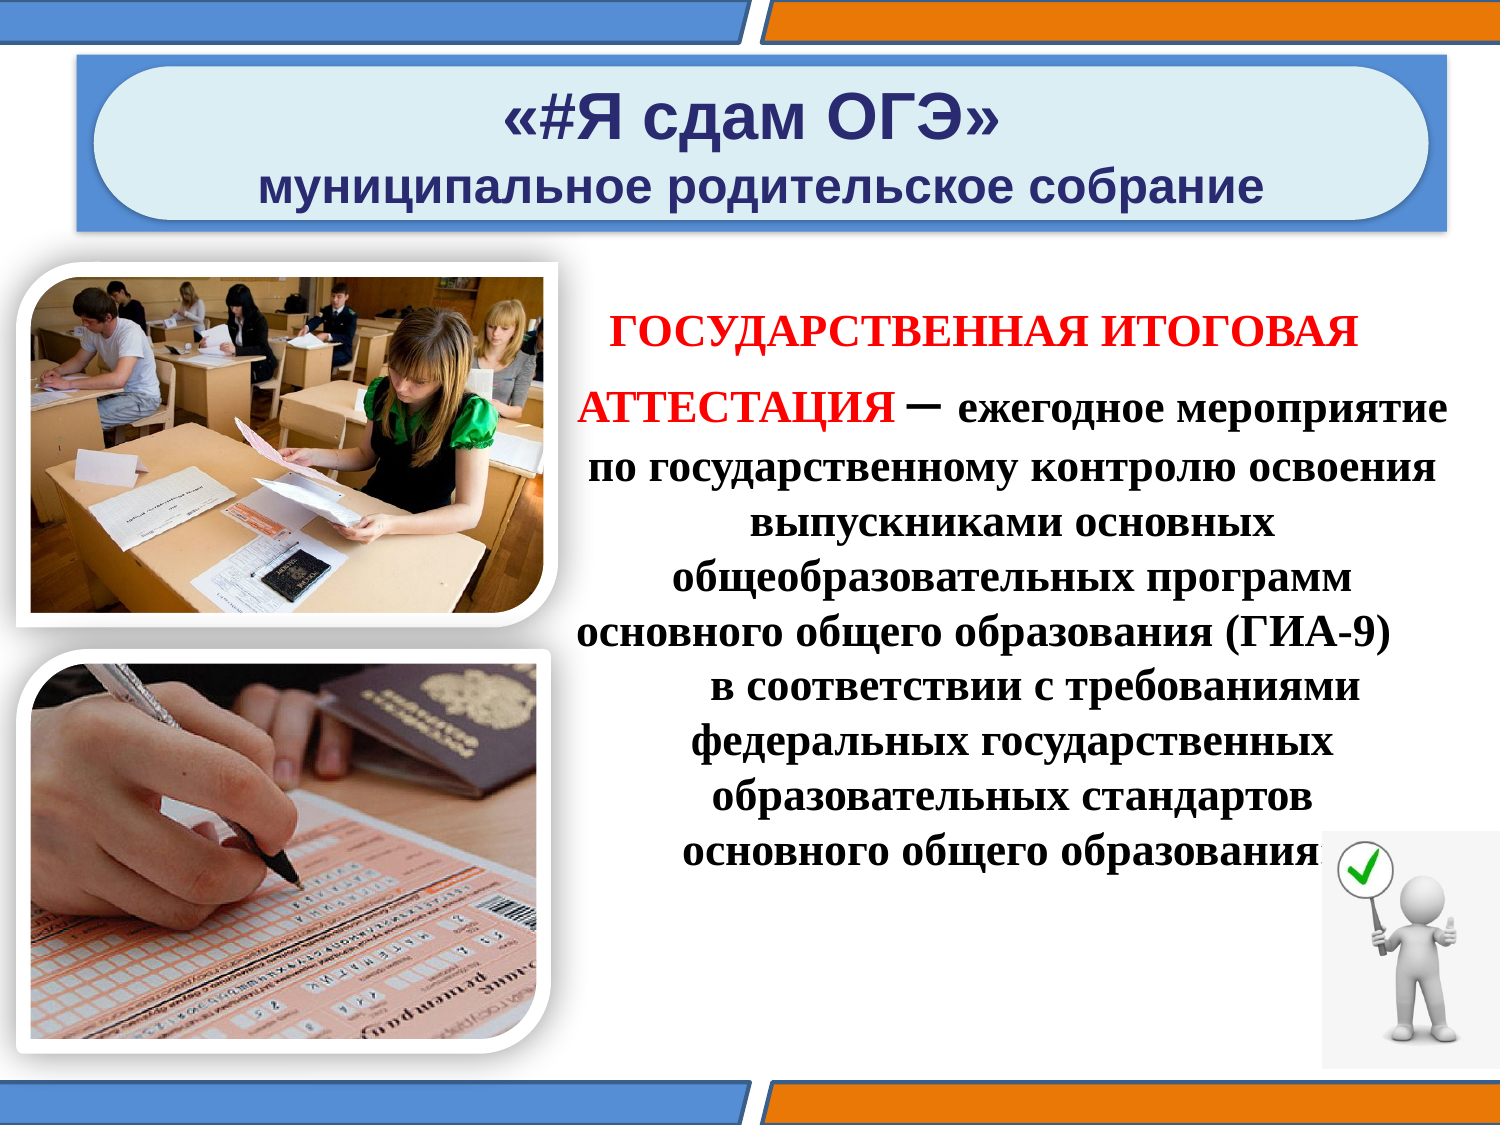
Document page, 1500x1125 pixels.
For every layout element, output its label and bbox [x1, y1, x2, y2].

picture [23, 656, 544, 1047]
text_box [0, 0, 1500, 1125]
text_box [76, 54, 1448, 232]
picture [1322, 831, 1500, 1069]
picture [23, 269, 551, 621]
